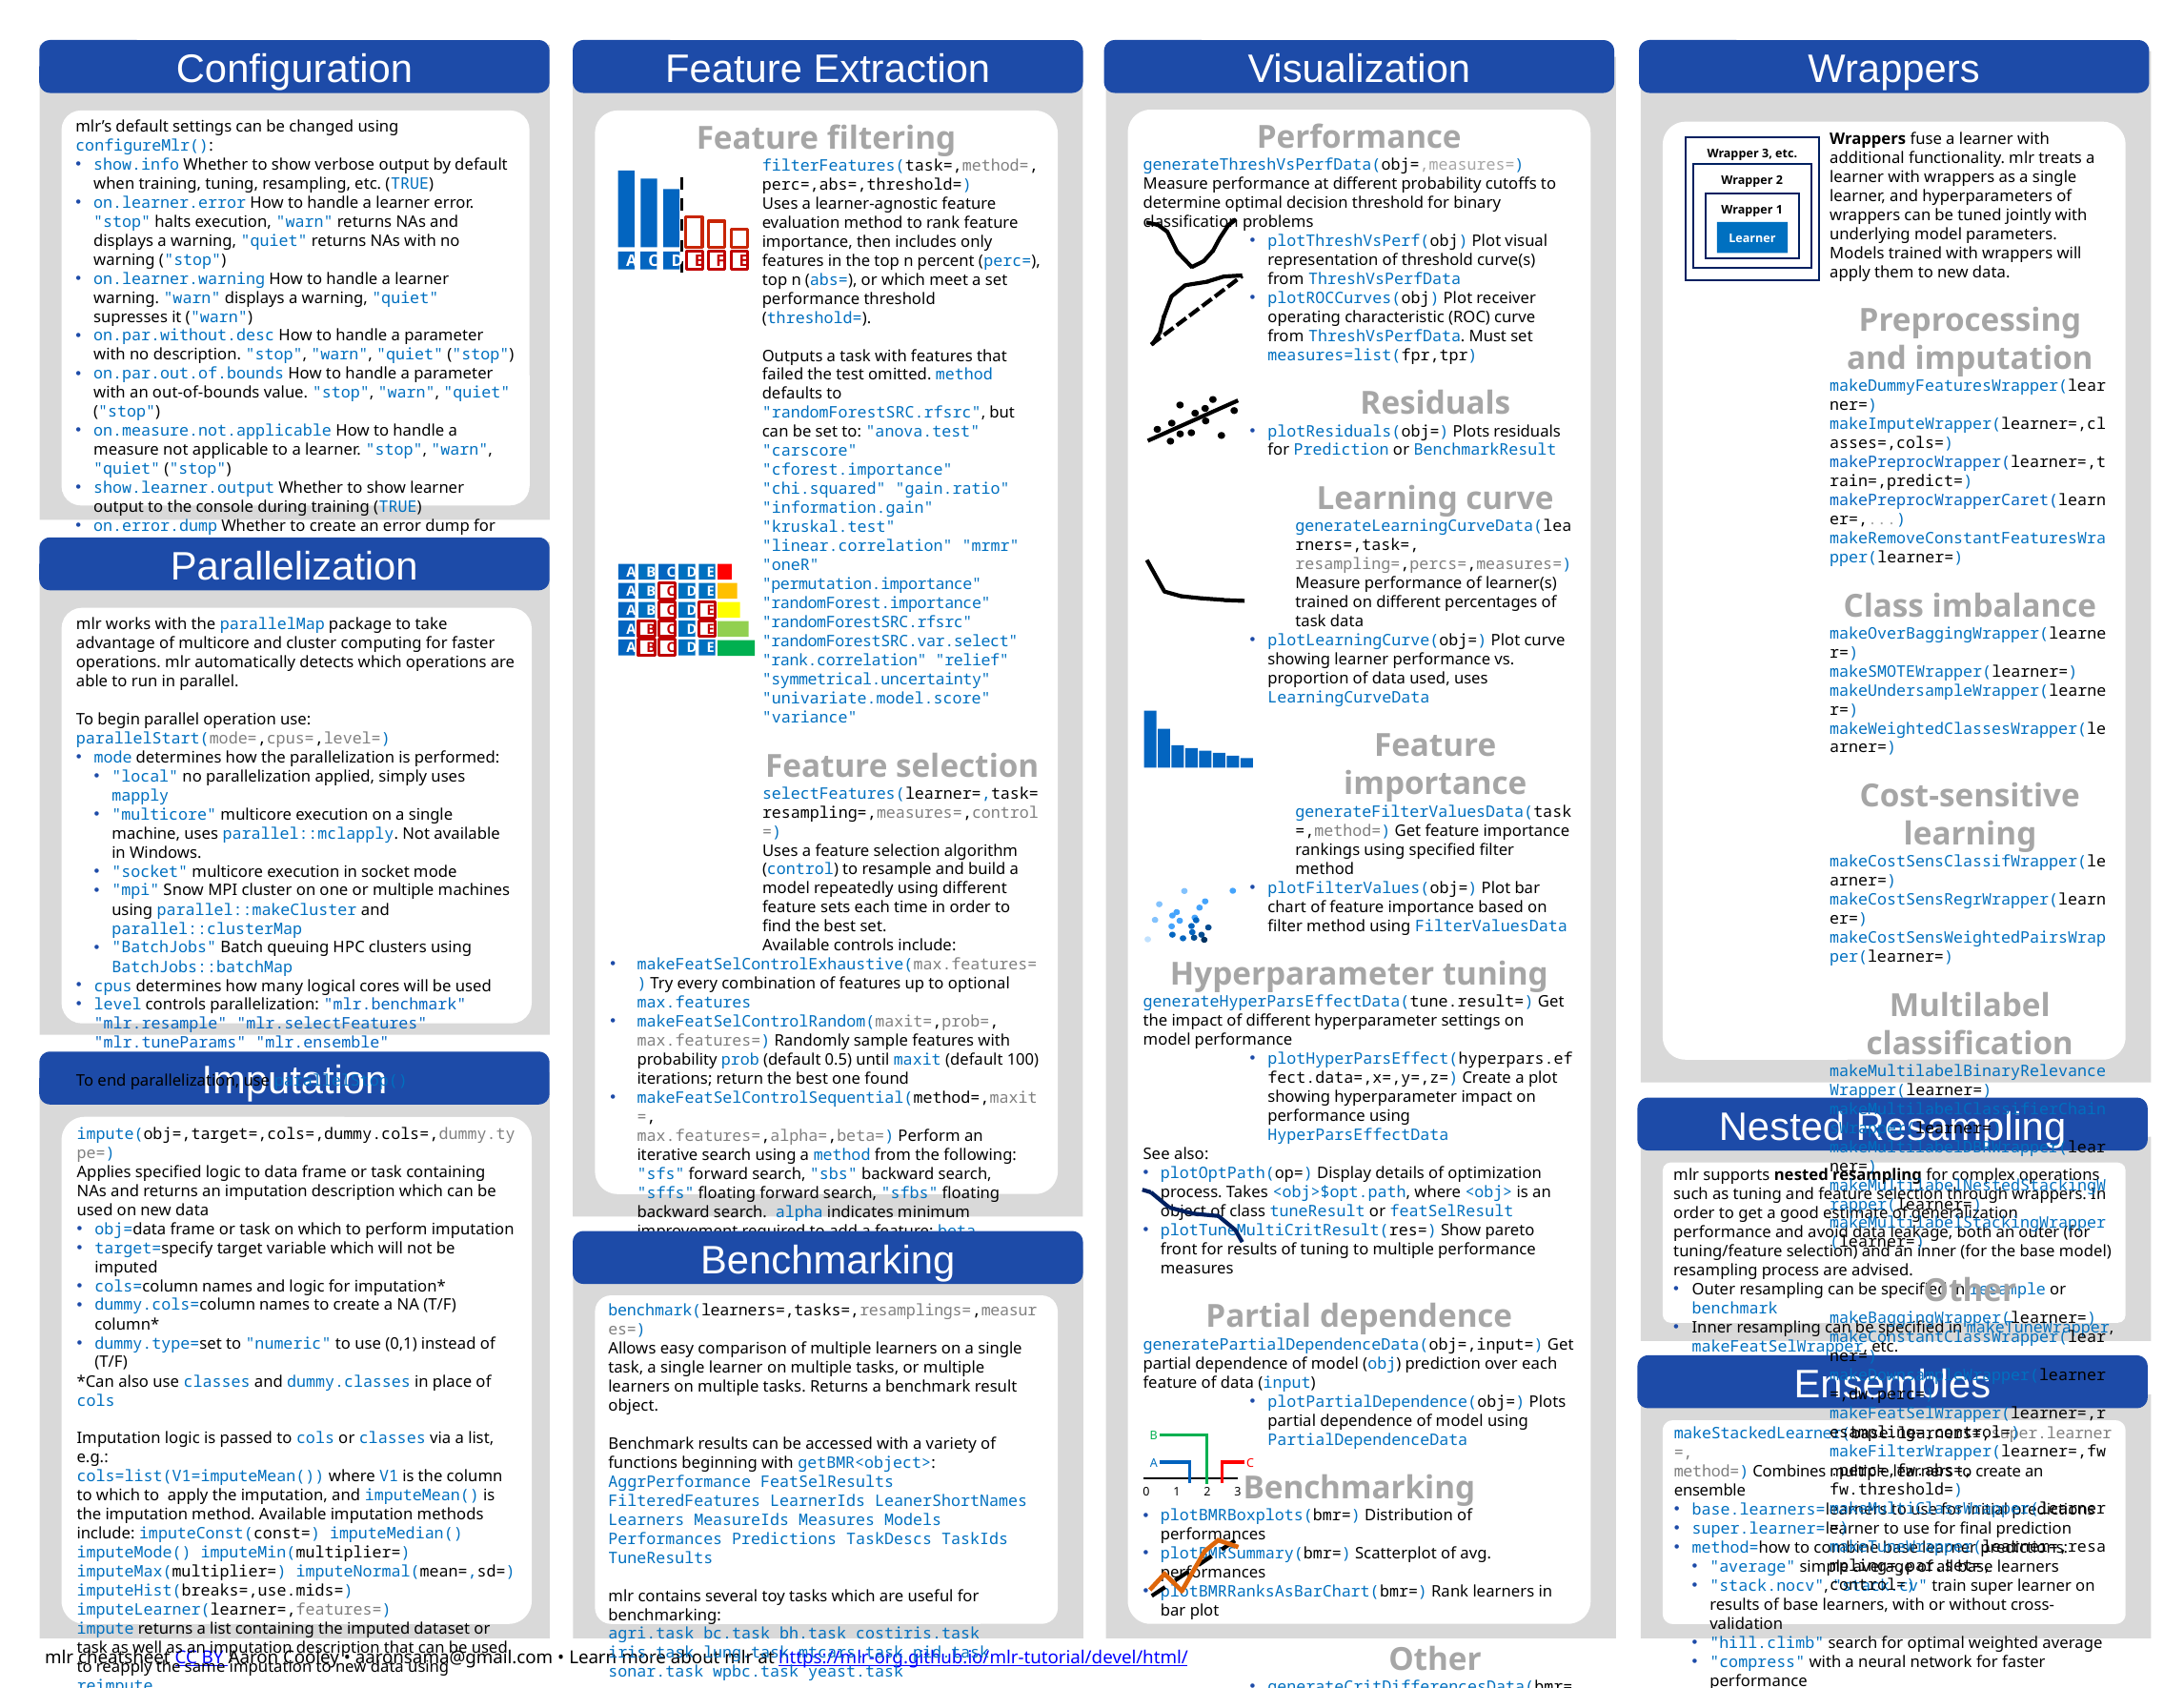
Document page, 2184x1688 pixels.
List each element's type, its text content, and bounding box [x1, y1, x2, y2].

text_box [1142, 1189, 1243, 1243]
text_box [1146, 559, 1245, 601]
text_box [1103, 39, 1617, 1090]
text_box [1638, 39, 2152, 1083]
text_box Parallelization [39, 537, 550, 591]
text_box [617, 563, 756, 657]
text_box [572, 47, 1083, 1094]
text_box Imputation [39, 1051, 550, 1105]
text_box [1145, 218, 1237, 269]
text_box [39, 1098, 550, 1638]
text_box Configuration [39, 39, 550, 93]
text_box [1150, 275, 1243, 345]
text_box [39, 86, 550, 520]
text_box [39, 583, 550, 1035]
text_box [1131, 1418, 1265, 1508]
text_box mlr’s default settings can be changed using configureMlr(): show.info Whether to show verbose output by default when training, tuning, resampling, etc. (TRUE) on.learner.error How to handle a learner error. "stop" halts execution, "warn" returns NAs and displays a warning, "quiet" returns NAs with no warning ("stop") on.learner.warning How to handle a learner warning. "warn" displays a warning, "quiet" supresses it ("warn") on.par.without.desc How to handle a parameter with no description. "stop", "warn", "quiet" ("stop") on.par.out.of.bounds How to handle a parameter with an out-of-bounds value. "stop", "warn", "quiet" ("stop") on.measure.not.applicable How to handle a measure not applicable to a learner. "stop", "warn", "quiet" ("stop") show.learner.output Whether to show learner output to the console during training (TRUE) on.error.dump Whether to create an error dump for crashed learners if on.learner.error is not set to "stop" (TRUE) Use getMlrOptions() to see current settings [61, 110, 530, 506]
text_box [572, 1097, 2152, 1639]
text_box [1143, 887, 1237, 944]
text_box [1149, 1538, 1239, 1596]
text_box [1147, 396, 1239, 445]
text_box mlr works with the parallelMap package to take advantage of multicore and cluster computing for faster operations. mlr automatically detects which operations are able to run in parallel. To begin parallel operation use: parallelStart(mode=,cpus=,level=) mode determines how the parallelization is performed: "local" no parallelization applied, simply uses mapply "multicore" multicore execution on a single machine, uses parallel::mclapply. Not available in Windows. "socket" multicore execution in socket mode "mpi" Snow MPI cluster on one or multiple machines using parallel::makeCluster and parallel::clusterMap "BatchJobs" Batch queuing HPC clusters using BatchJobs::batchMap cpus determines how many logical cores will be used level controls parallelization: "mlr.benchmark" "mlr.resample" "mlr.selectFeatures" "mlr.tuneParams" "mlr.ensemble" To end parallelization, use parallelStop() [61, 607, 533, 1024]
text_box mlr cheatsheet CC BY Aaron Cooley • aaronsama@gmail.com • Learn more about mlr at https://mlr-org.github.io/mlr-tutorial/devel/html/ [36, 1637, 1358, 1677]
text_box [1143, 710, 1254, 768]
text_box impute(obj=,target=,cols=,dummy.cols=,dummy.type=) Applies specified logic to data frame or task containing NAs and returns an imputation description which can be used on new data obj=data frame or task on which to perform imputation target=specify target variable which will not be imputed cols=column names and logic for imputation* dummy.cols=column names to create a NA (T/F) column* dummy.type=set to "numeric" to use (0,1) instead of (T/F) *Can also use classes and dummy.classes in place of cols Imputation logic is passed to cols or classes via a list, e.g.: cols=list(V1=imputeMean()) where V1 is the column to which to apply the imputation, and imputeMean() is the imputation method. Available imputation methods include: imputeConst(const=) imputeMedian() imputeMode() imputeMin(multiplier=) imputeMax(multiplier=) imputeNormal(mean=,sd=) imputeHist(breaks=,use.mids=) imputeLearner(learner=,features=) impute returns a list containing the imputed dataset or task as well as an imputation description that can be used to reapply the same imputation to new data using reimpute reimpute(obj=,desc=) Imputes missing values on a task or dataset (obj) using a description (desc) created by impute [61, 1116, 533, 1624]
